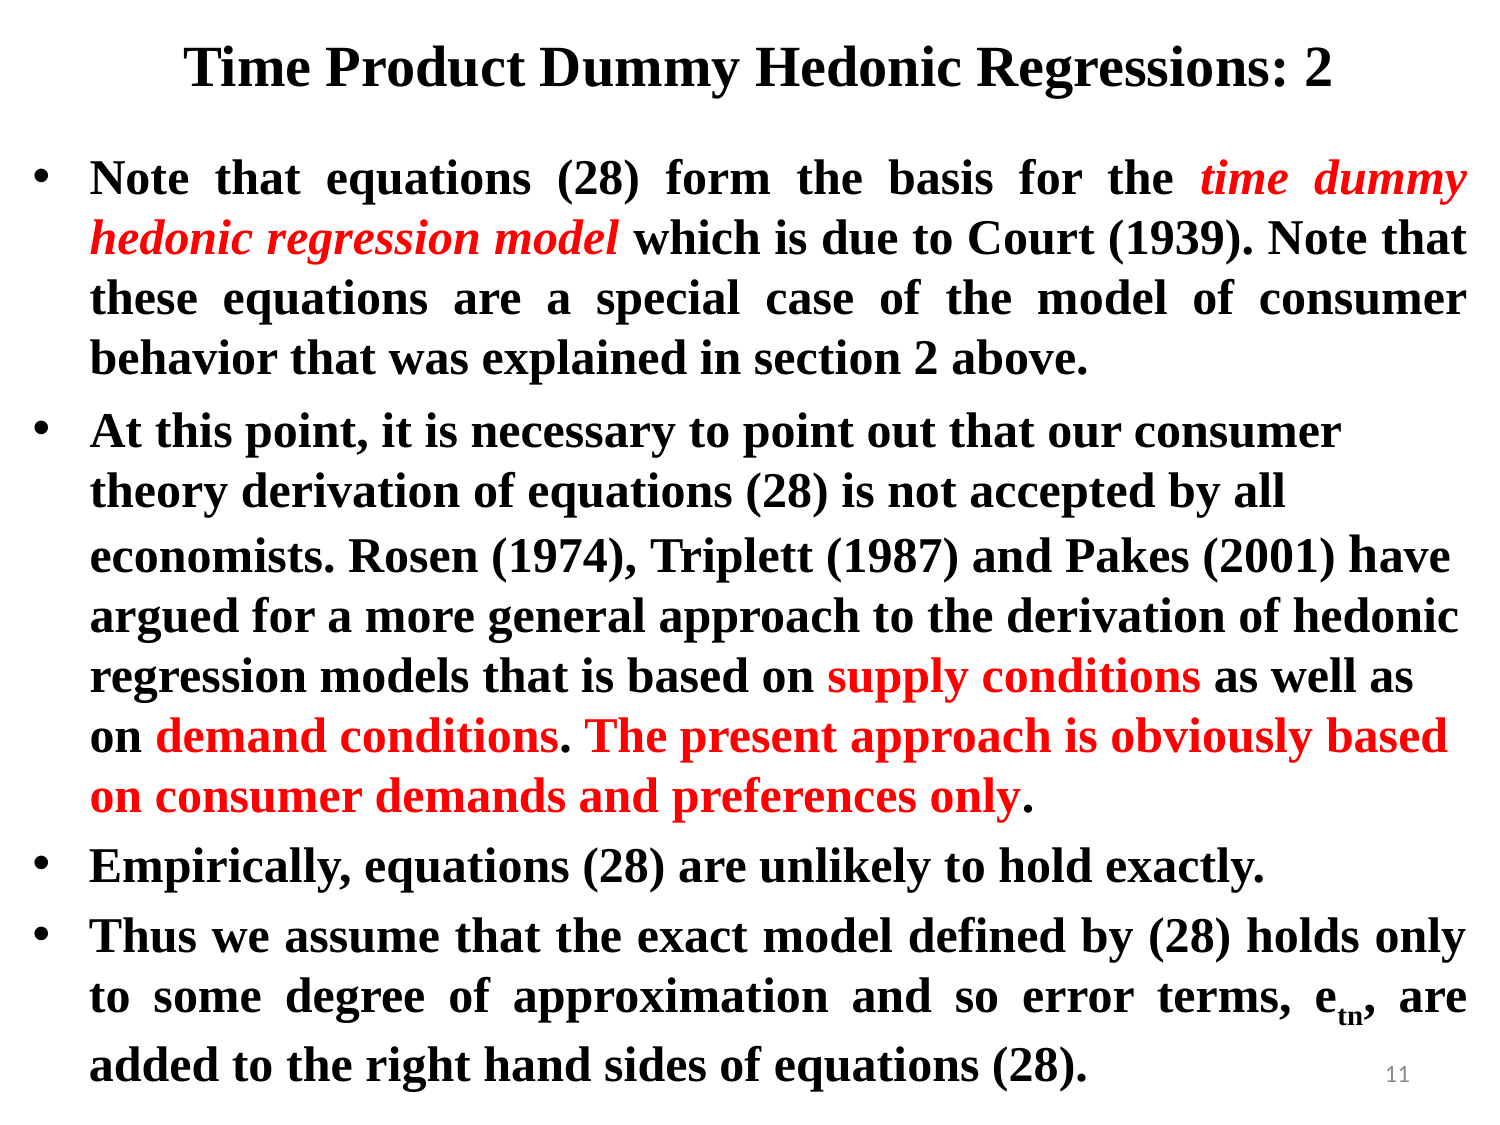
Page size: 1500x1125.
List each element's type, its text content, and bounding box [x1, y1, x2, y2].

list Note that equations (28) form the basis for the time dummy hedonic regression model which is due to Court (1939). Note that these equations are a special case of the model of consumer behavior that was explained in section 2 above. At this point, it is necessary to point out that our consumer theory derivation of equations (28) is not accepted by all economists. Rosen (1974), Triplett (1987) and Pakes (2001) have argued for a more general approach to the derivation of hedonic regression models that is based on supply conditions as well as on demand conditions. The present approach is obviously based on consumer demands and preferences only. Empirically, equations (28) are unlikely to hold exactly. Thus we assume that the exact model defined by (28) holds only to some degree of approximation and so error terms, etn, are added to the right hand sides of equations (28). [17, 137, 1483, 1106]
slide_number 11 [1074, 1042, 1425, 1103]
title Time Product Dummy Hedonic Regressions: 2 [17, 0, 1500, 126]
